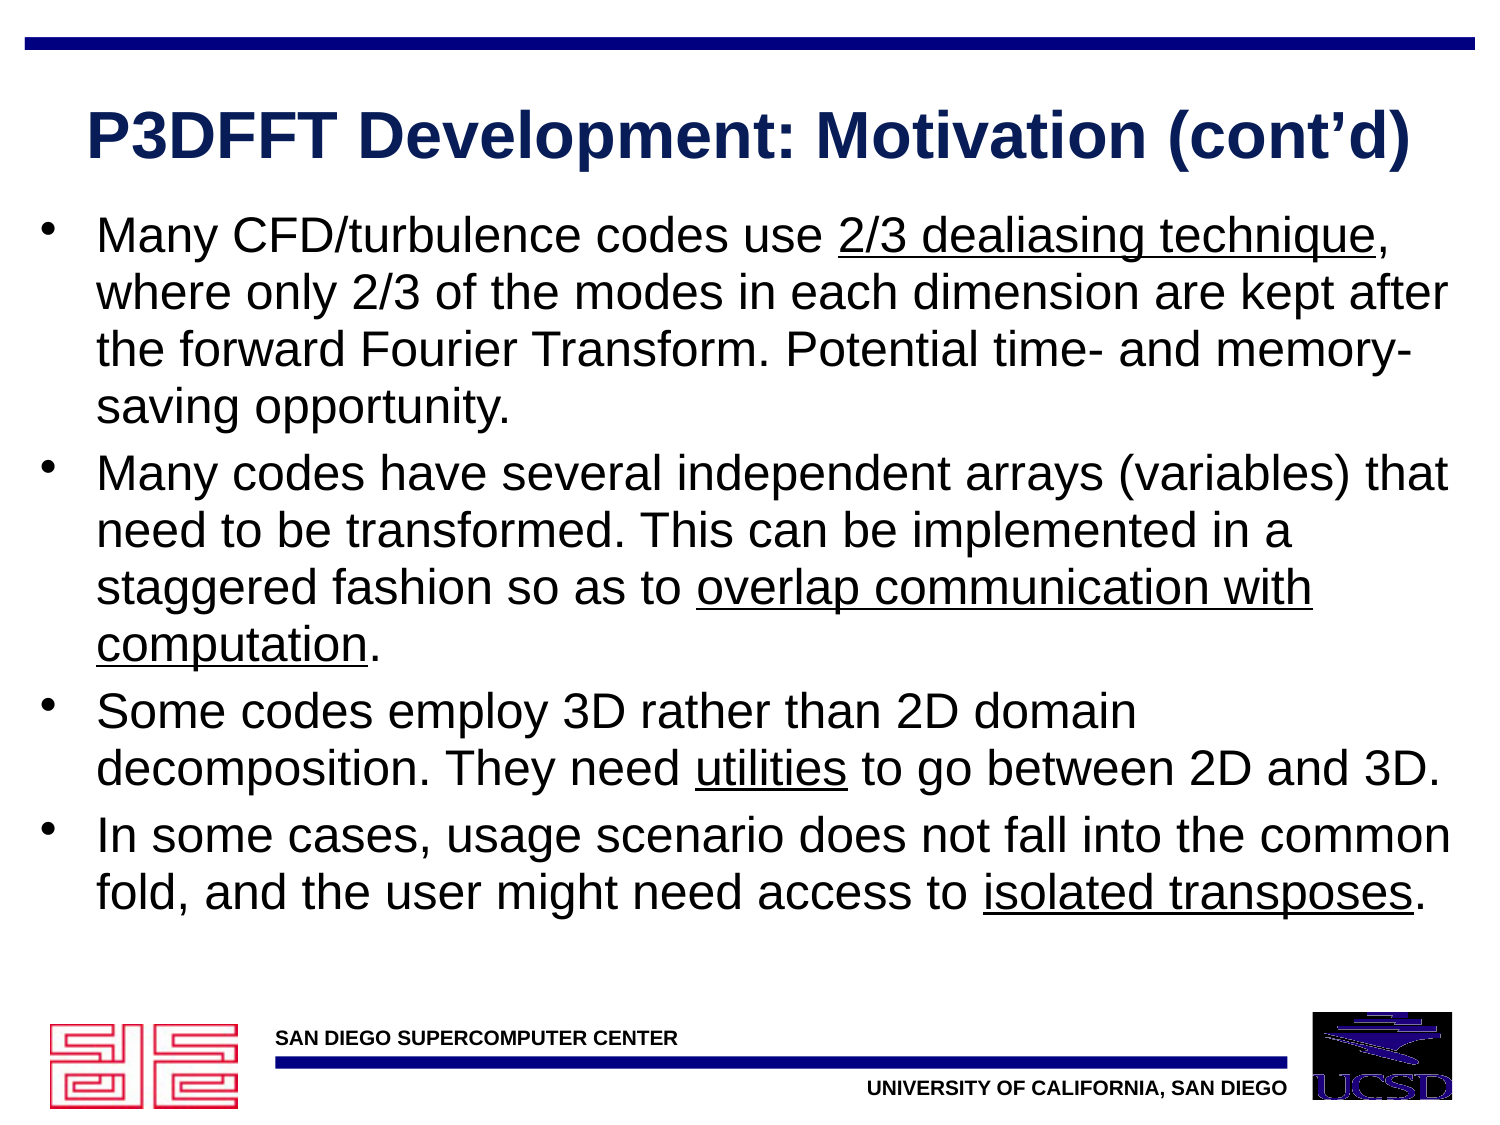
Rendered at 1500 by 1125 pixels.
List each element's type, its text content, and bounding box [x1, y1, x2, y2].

list Many CFD/turbulence codes use 2/3 dealiasing technique, where only 2/3 of the modes in each dimension are kept after the forward Fourier Transform. Potential time- and memory-saving opportunity. Many codes have several independent arrays (variables) that need to be transformed. This can be implemented in a staggered fashion so as to overlap communication with computation. Some codes employ 3D rather than 2D domain decomposition. They need utilities to go between 2D and 3D. In some cases, usage scenario does not fall into the common fold, and the user might need access to isolated transposes. [24, 199, 1500, 1013]
picture [50, 1024, 238, 1109]
title P3DFFT Development: Motivation (cont’d) [24, 49, 1476, 199]
